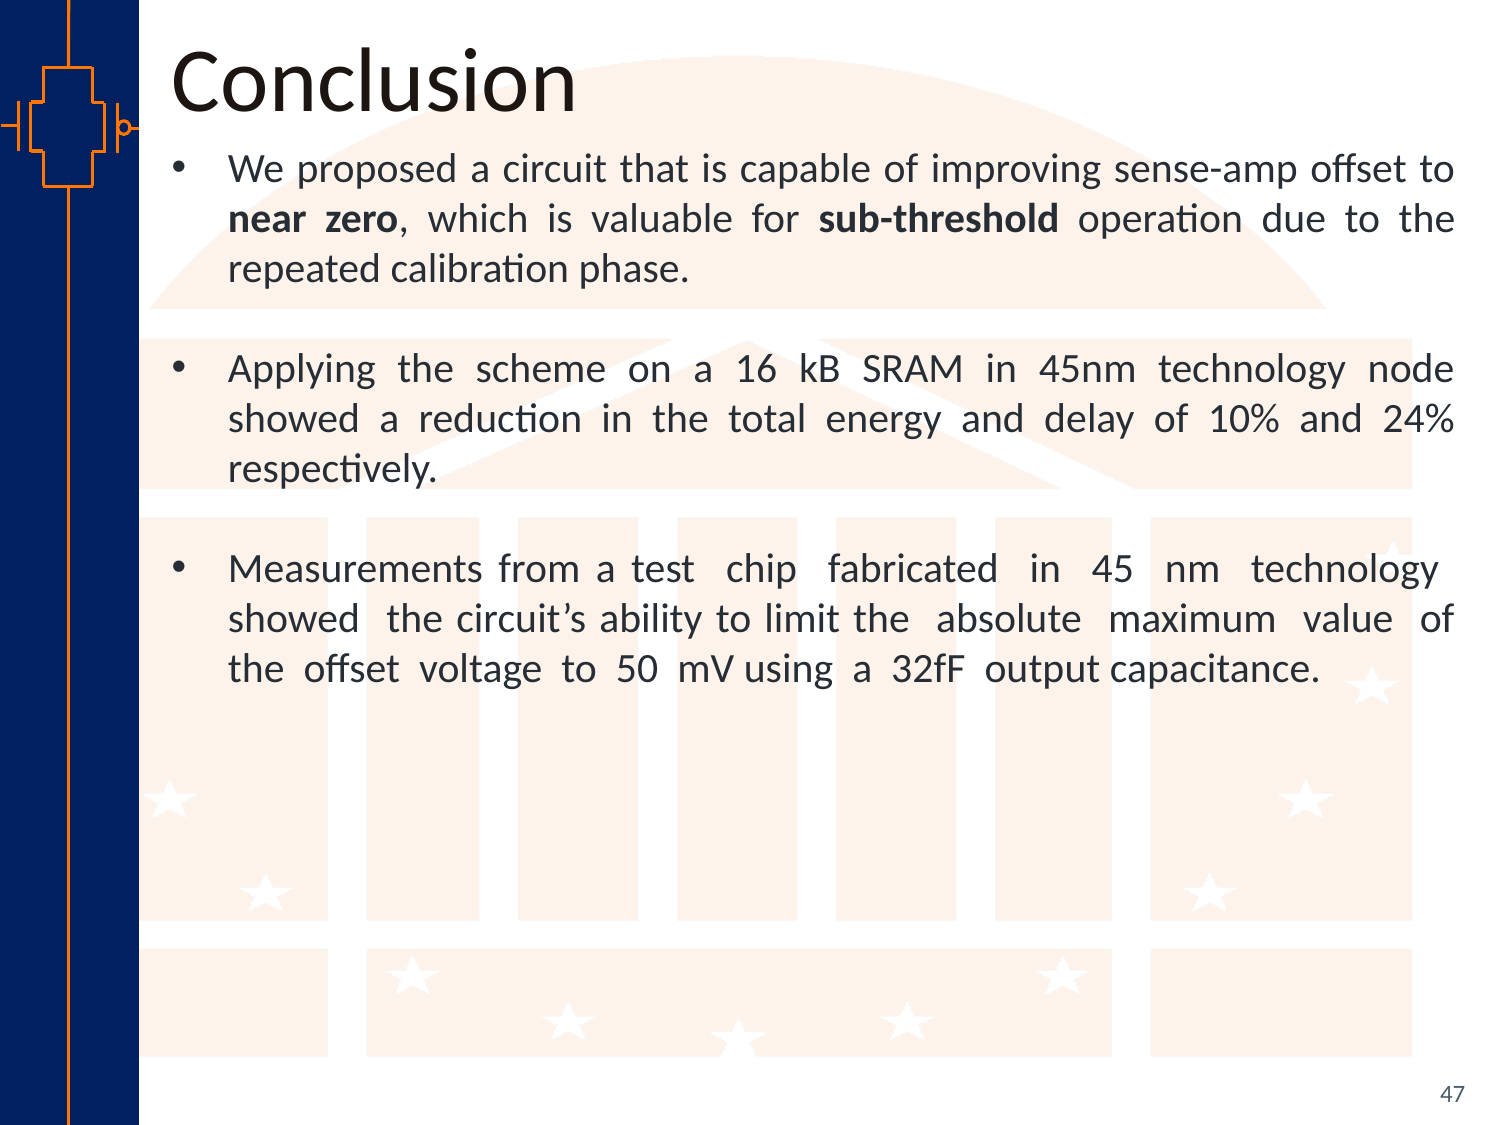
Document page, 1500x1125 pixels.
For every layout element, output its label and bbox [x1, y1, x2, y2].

text_box [156, 12, 1496, 749]
slide_number [1425, 1062, 1488, 1123]
